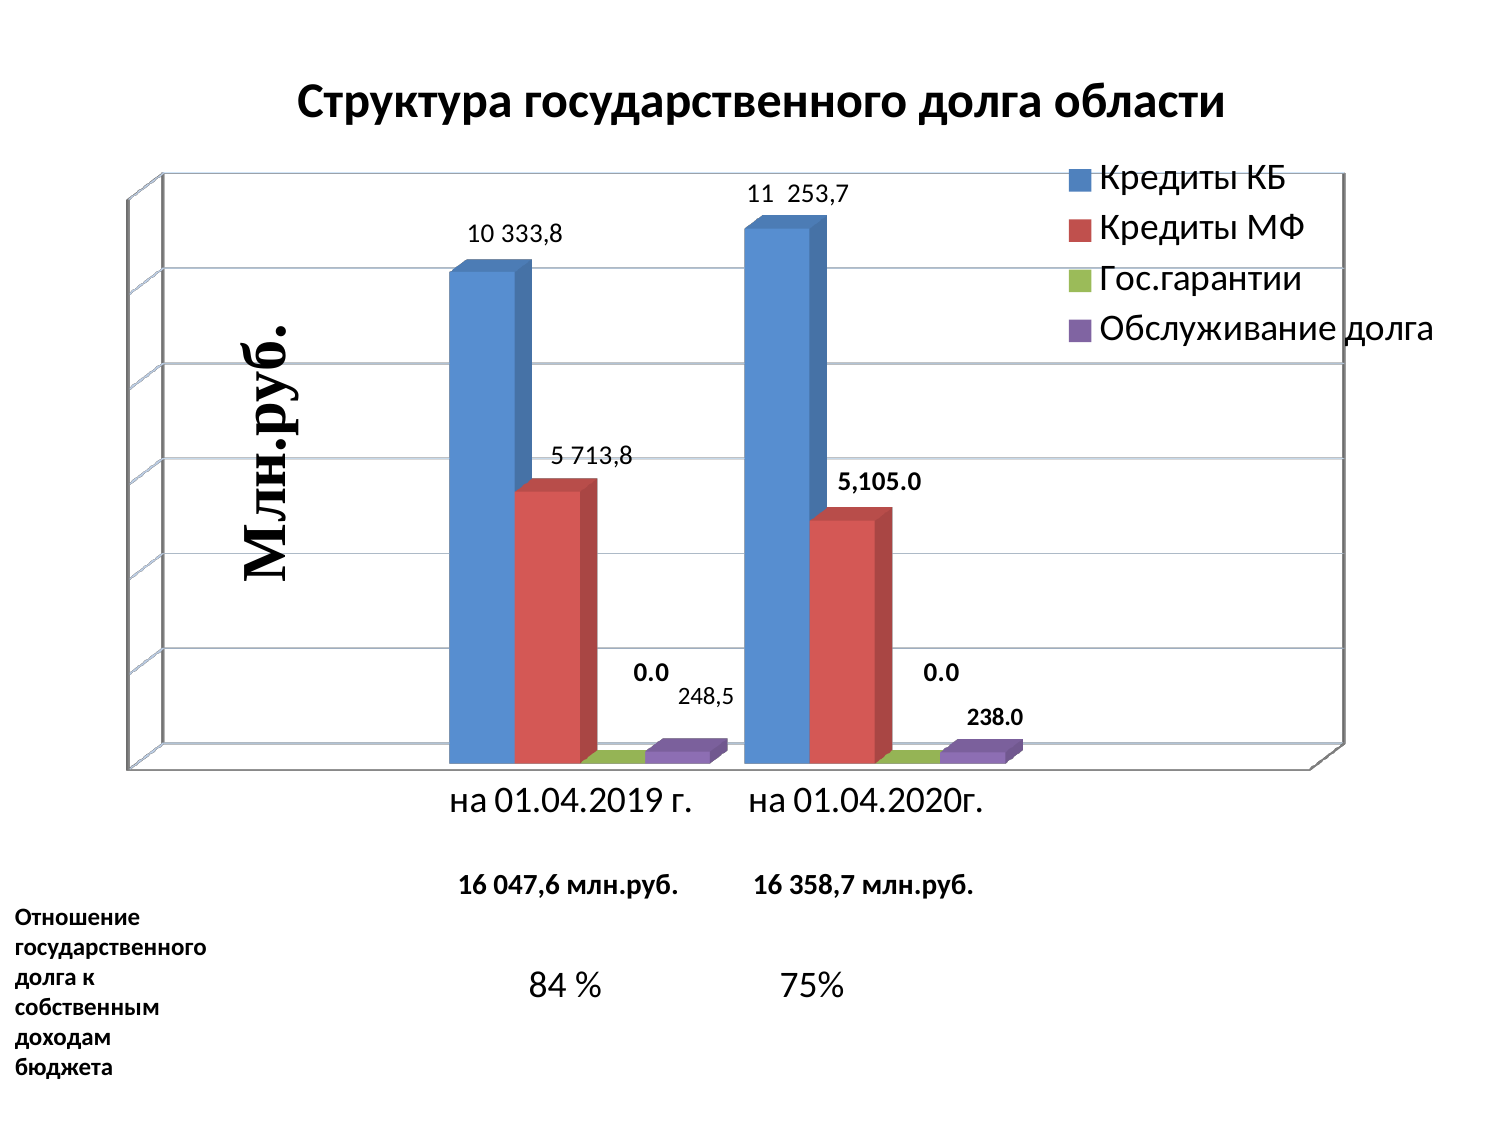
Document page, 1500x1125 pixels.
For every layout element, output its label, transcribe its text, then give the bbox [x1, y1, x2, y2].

text_box Отношение государственного долга к собственным доходам бюджета [0, 893, 231, 1088]
text_box 16 358,7 млн.руб. [738, 857, 1022, 908]
chart [105, 136, 1500, 847]
title Структура государственного долга области [41, 45, 1483, 149]
text_box 84 % 75% [513, 952, 1235, 1012]
text_box 16 047,6 млн.руб. [442, 857, 703, 908]
